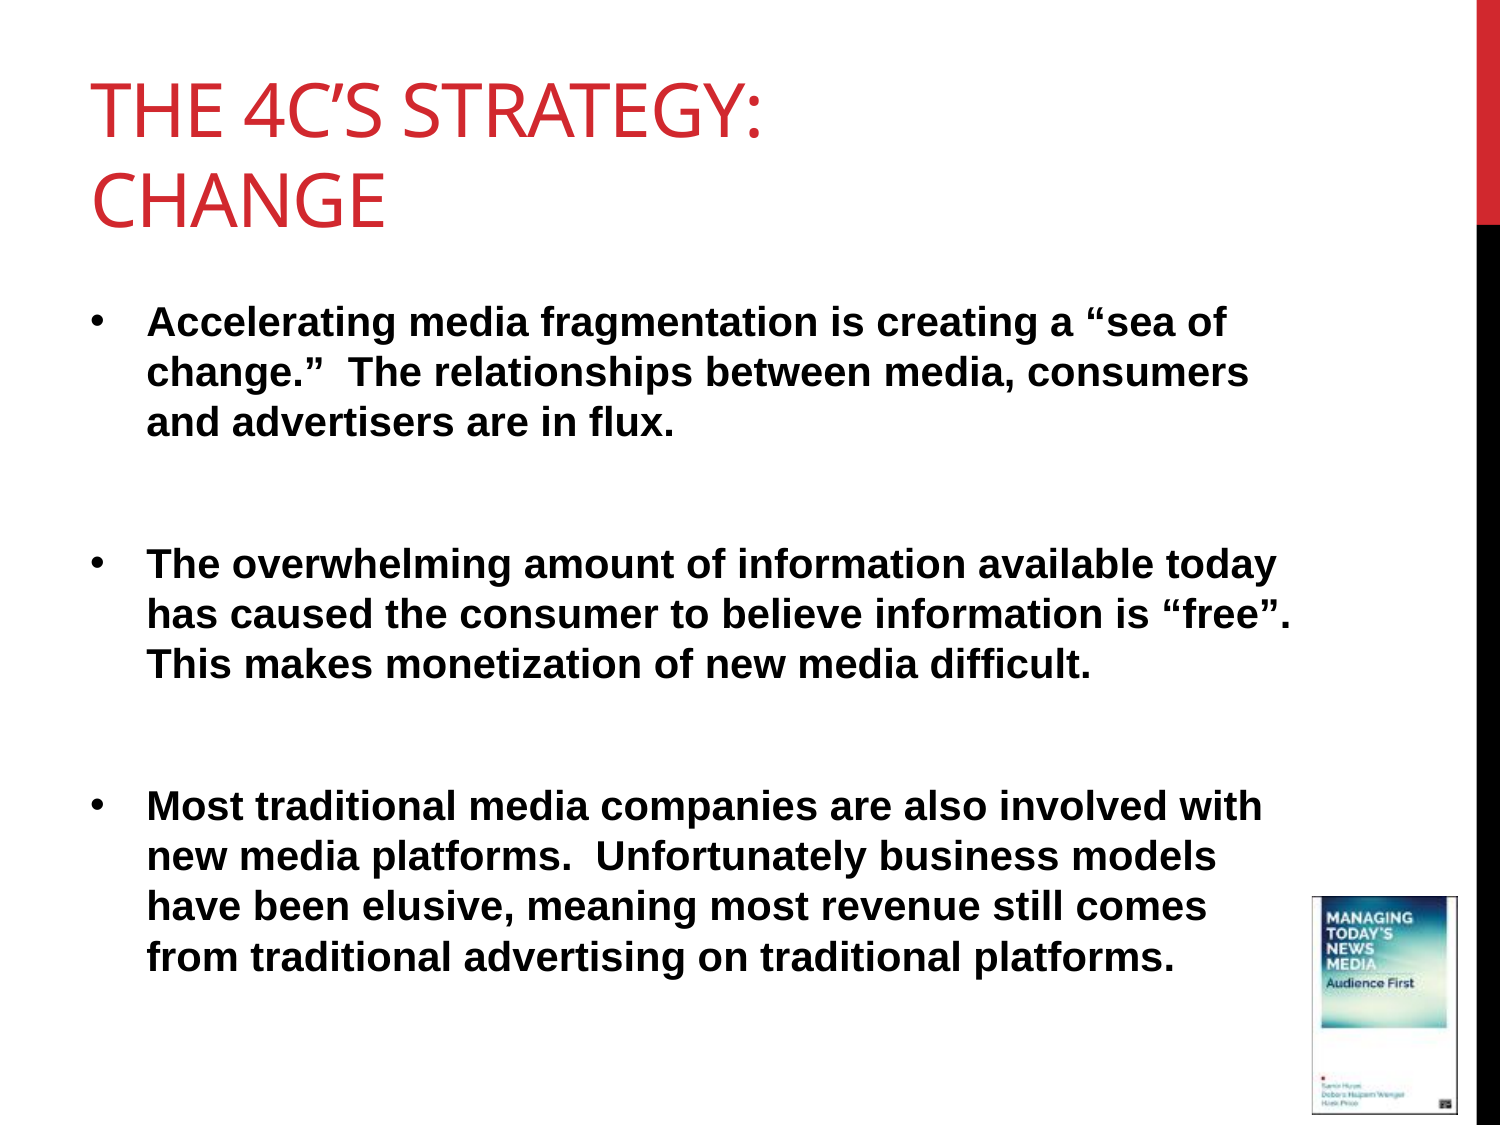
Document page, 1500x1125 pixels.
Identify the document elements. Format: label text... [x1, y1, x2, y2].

title The 4c’s strategy: Change [75, 25, 1025, 250]
picture [1311, 896, 1458, 1115]
list Accelerating media fragmentation is creating a “sea of change.” The relationships between media, consumers and advertisers are in flux. The overwhelming amount of information available today has caused the consumer to believe information is “free”. This makes monetization of new media difficult. Most traditional media companies are also involved with new media platforms. Unfortunately business models have been elusive, meaning most revenue still comes from traditional advertising on traditional platforms. [75, 287, 1325, 1005]
